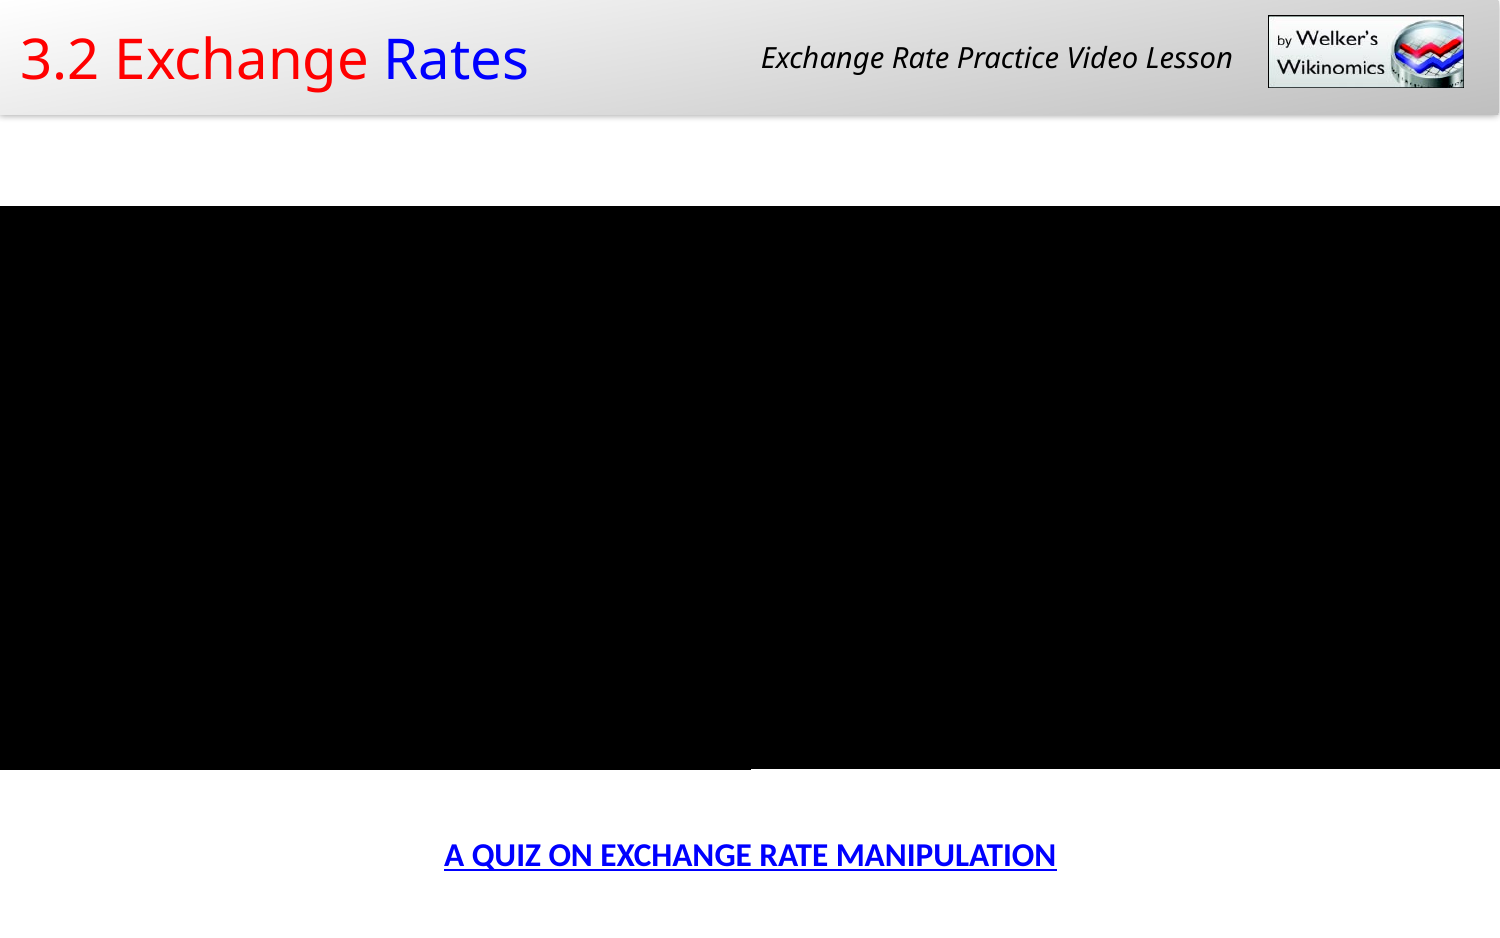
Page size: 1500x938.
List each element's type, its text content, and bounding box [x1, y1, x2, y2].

picture [0, 205, 1500, 770]
picture [1268, 15, 1464, 88]
text_box Exchange Rate Practice Video Lesson [724, 32, 1270, 81]
text_box A QUIZ ON EXCHANGE RATE MANIPULATION [429, 825, 1073, 881]
